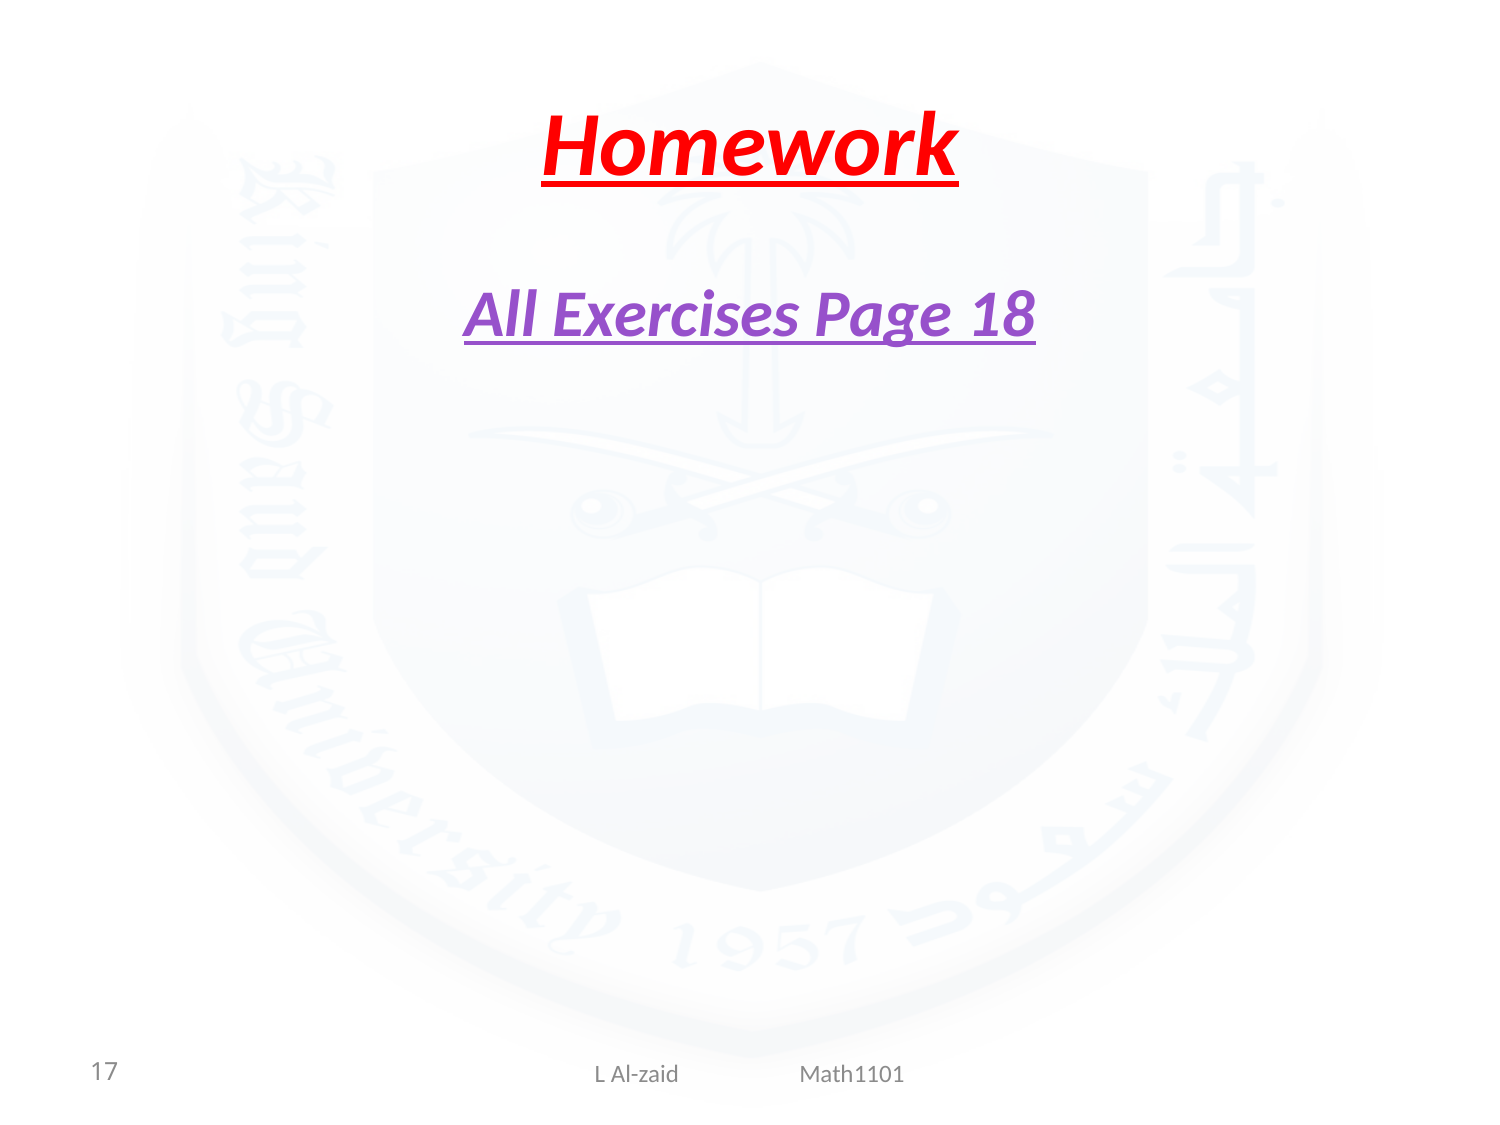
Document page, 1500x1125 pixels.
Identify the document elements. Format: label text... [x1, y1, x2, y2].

list All Exercises Page 18 [75, 262, 1425, 433]
footer L Al-zaid Math1101 [512, 1042, 988, 1103]
slide_number 17 [75, 1042, 425, 1103]
title Homework [75, 45, 1425, 233]
